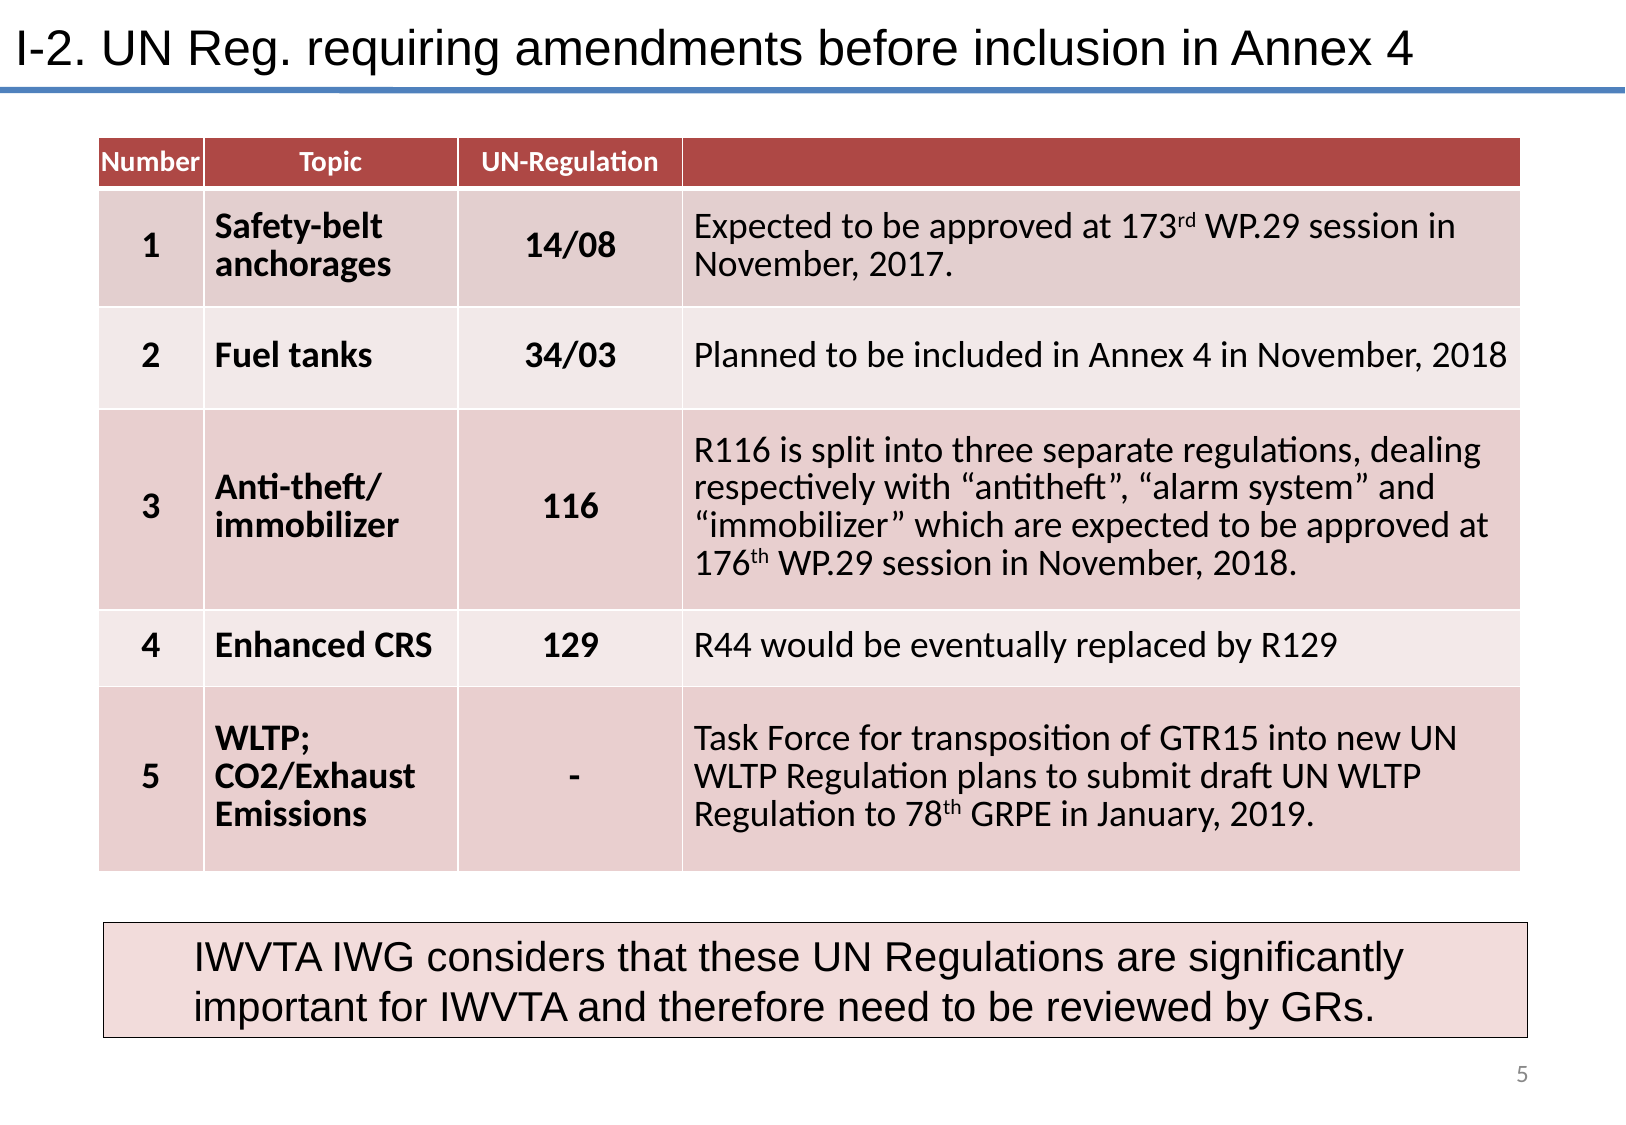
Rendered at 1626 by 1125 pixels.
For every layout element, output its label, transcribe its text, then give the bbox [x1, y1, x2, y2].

slide_number 5 [1164, 1042, 1544, 1103]
table_cell Enhanced CRS [205, 611, 457, 686]
table_cell R116 is split into three separate regulations, dealing respectively with “antitheft”, “alarm system” and “immobilizer” which are expected to be approved at 176th WP.29 session in November, 2018. [683, 410, 1520, 609]
table_cell Planned to be included in Annex 4 in November, 2018 [683, 308, 1520, 408]
table_cell 14/08 [459, 191, 682, 306]
table_cell 1 [99, 191, 203, 306]
table_cell R44 would be eventually replaced by R129 [683, 611, 1520, 686]
table_cell - [459, 687, 682, 871]
table_cell 3 [99, 410, 203, 609]
table_cell 116 [459, 410, 682, 609]
table_cell Task Force for transposition of GTR15 into new UN WLTP Regulation plans to submit draft UN WLTP Regulation to 78th GRPE in January, 2019. [683, 687, 1520, 871]
table_header [683, 138, 1520, 186]
table_cell Fuel tanks [205, 308, 457, 408]
table_header Topic [205, 138, 457, 186]
table_cell Safety-belt anchorages [205, 191, 457, 306]
table_cell Expected to be approved at 173rd WP.29 session in November, 2017. [683, 191, 1520, 306]
table_cell 2 [99, 308, 203, 408]
table_cell 129 [459, 611, 682, 686]
table_cell 34/03 [459, 308, 682, 408]
text_box IWVTA IWG considers that these UN Regulations are significantly important for IWVTA and therefore need to be reviewed by GRs. [103, 922, 1528, 1038]
table_cell 4 [99, 611, 203, 686]
table_header UN-Regulation [459, 138, 682, 186]
table_cell Anti-theft/ immobilizer [205, 410, 457, 609]
table_cell WLTP; CO2/Exhaust Emissions [205, 687, 457, 871]
text_box I-2. UN Reg. requiring amendments before inclusion in Annex 4 [0, 8, 1625, 83]
table_header Number [99, 138, 203, 186]
table_cell 5 [99, 687, 203, 871]
